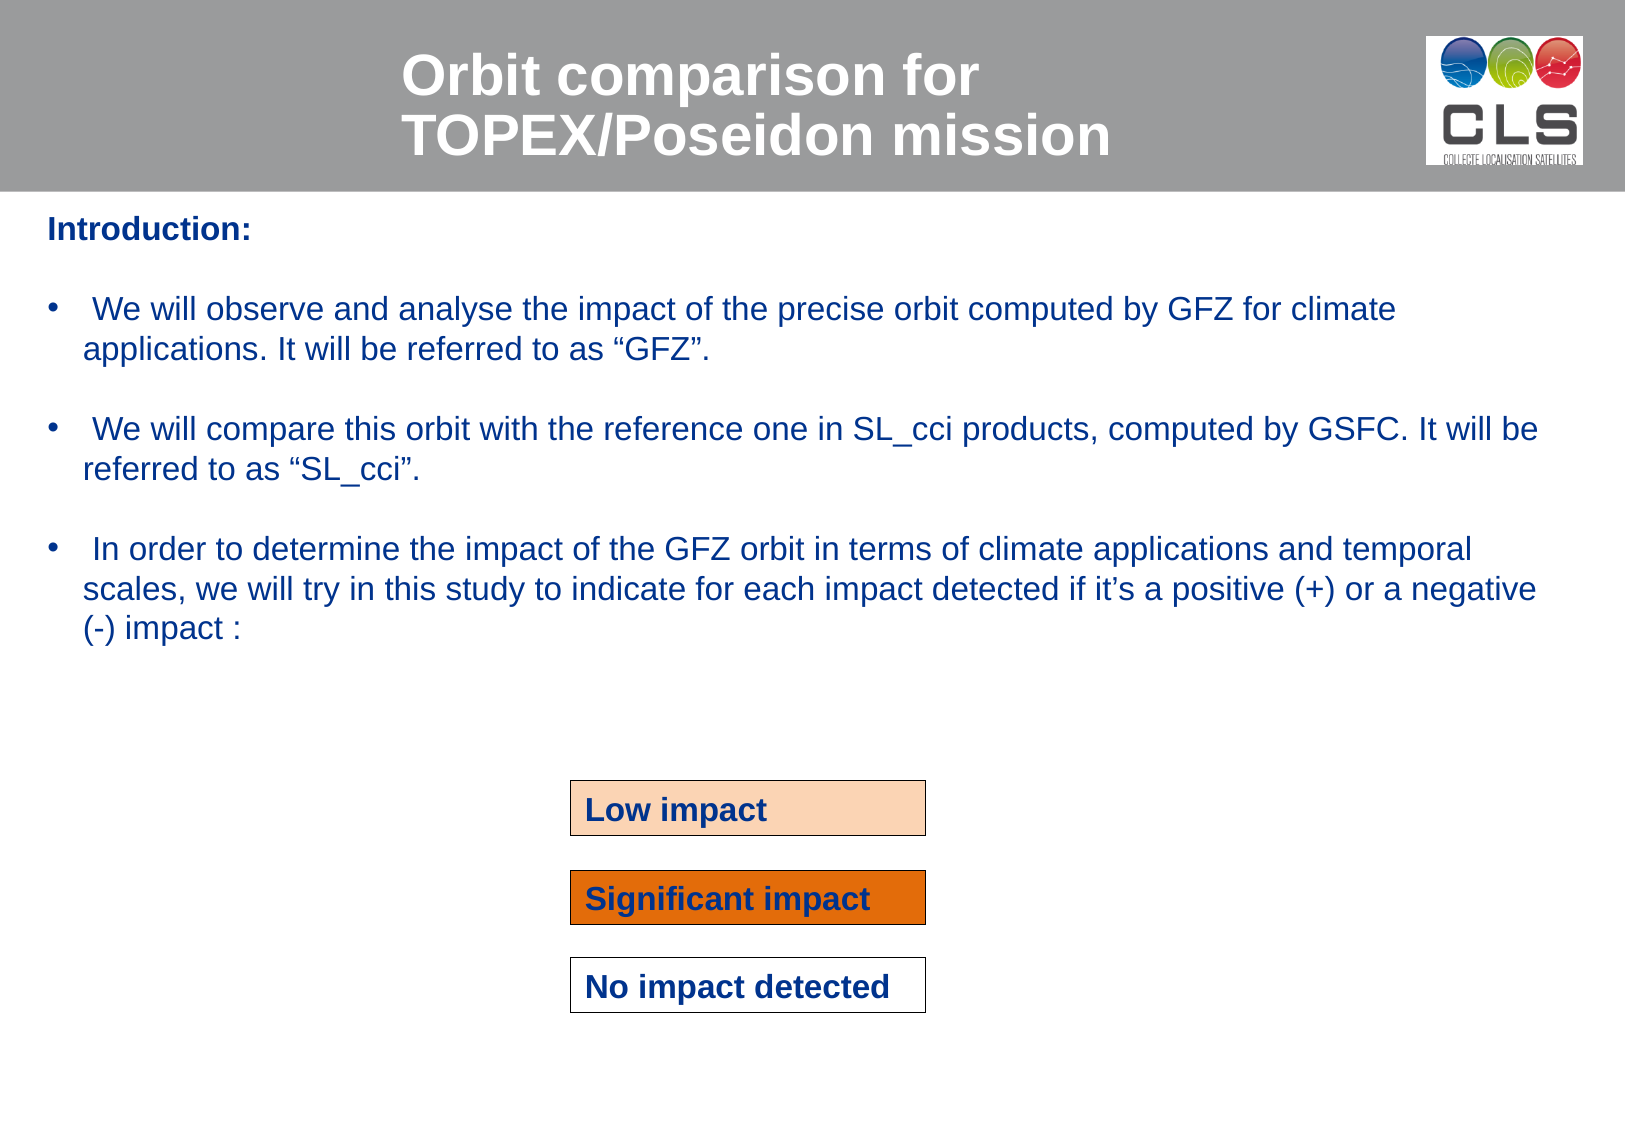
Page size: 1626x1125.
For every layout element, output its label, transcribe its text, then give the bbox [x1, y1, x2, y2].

text_box Introduction: We will observe and analyse the impact of the precise orbit computed by GFZ for climate applications. It will be referred to as “GFZ”. We will compare this orbit with the reference one in SL_cci products, computed by GSFC. It will be referred to as “SL_cci”. In order to determine the impact of the GFZ orbit in terms of climate applications and temporal scales, we will try in this study to indicate for each impact detected if it’s a positive (+) or a negative (-) impact : [32, 199, 1597, 665]
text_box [569, 780, 926, 1014]
text_box Orbit comparison for TOPEX/Poseidon mission [386, 40, 1479, 172]
picture [1426, 36, 1583, 165]
